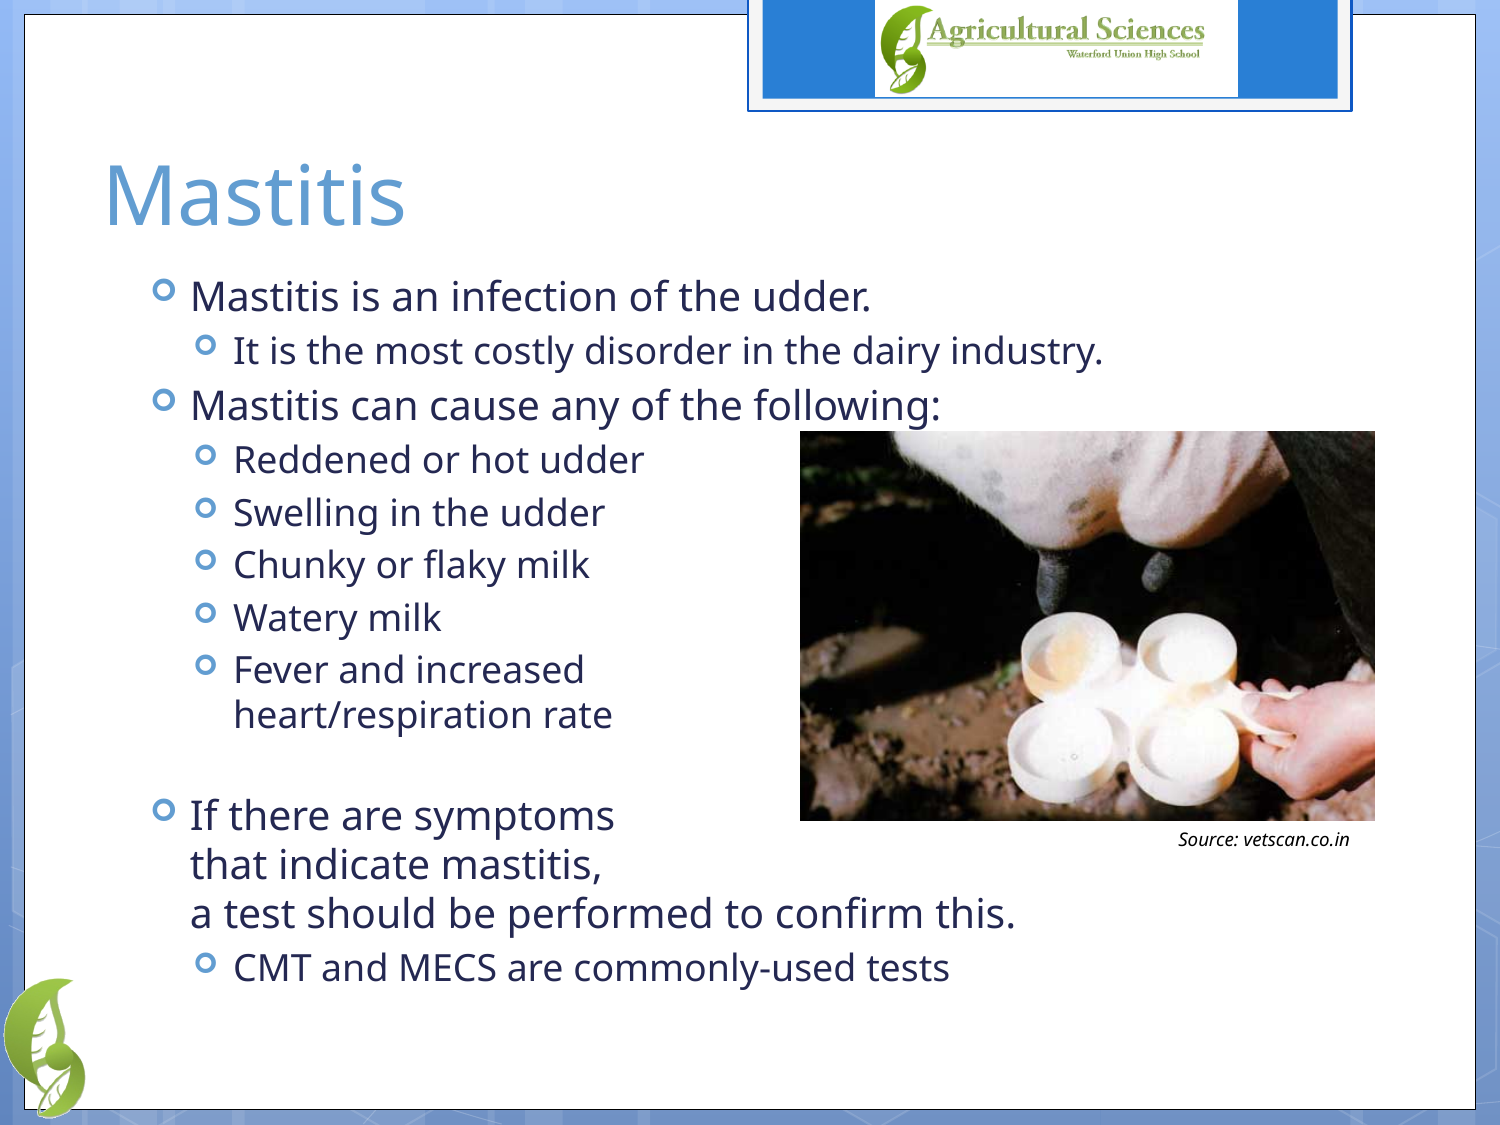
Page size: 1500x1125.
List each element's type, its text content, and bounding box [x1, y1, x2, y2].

list Mastitis is an infection of the udder. It is the most costly disorder in the dairy industry. Mastitis can cause any of the following: Reddened or hot udder Swelling in the udder Chunky or flaky milk Watery milk Fever and increased heart/respiration rate If there are symptoms that indicate mastitis, a test should be performed to confirm this. CMT and MECS are commonly-used tests [125, 262, 1388, 1000]
picture [799, 431, 1376, 821]
text_box Source: vetscan.co.in [1163, 830, 1365, 858]
picture [0, 968, 138, 1125]
title Mastitis [87, 112, 1400, 250]
picture [875, 0, 1238, 97]
